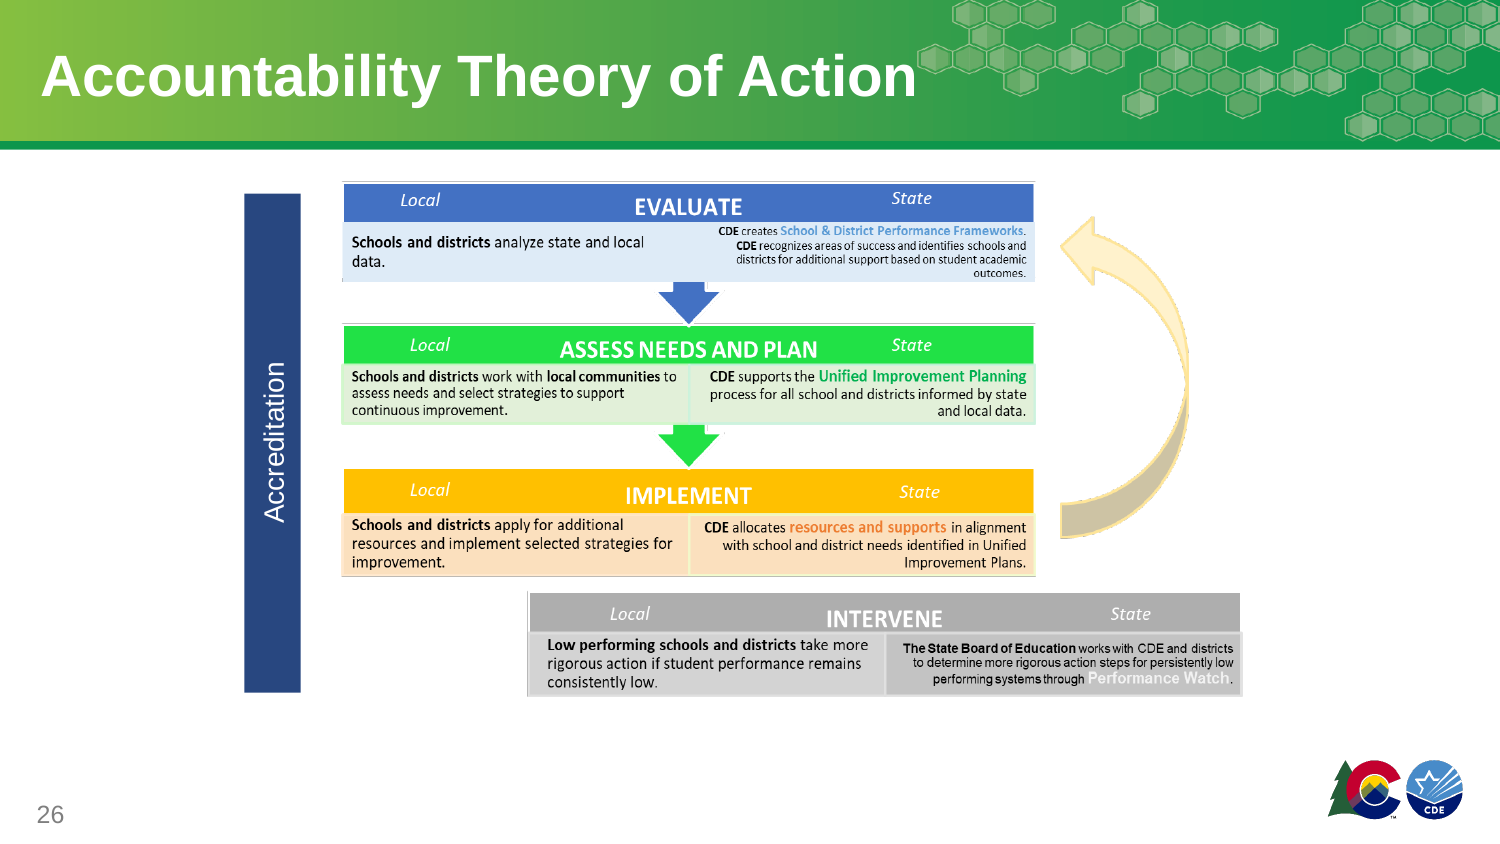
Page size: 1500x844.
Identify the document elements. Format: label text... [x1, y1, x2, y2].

text_box Accreditation [244, 193, 301, 693]
picture [0, 0, 1500, 150]
picture [1327, 759, 1463, 820]
picture [340, 179, 1245, 704]
slide_number 26 [36, 790, 375, 836]
title Accountability Theory of Action [40, 31, 1038, 125]
